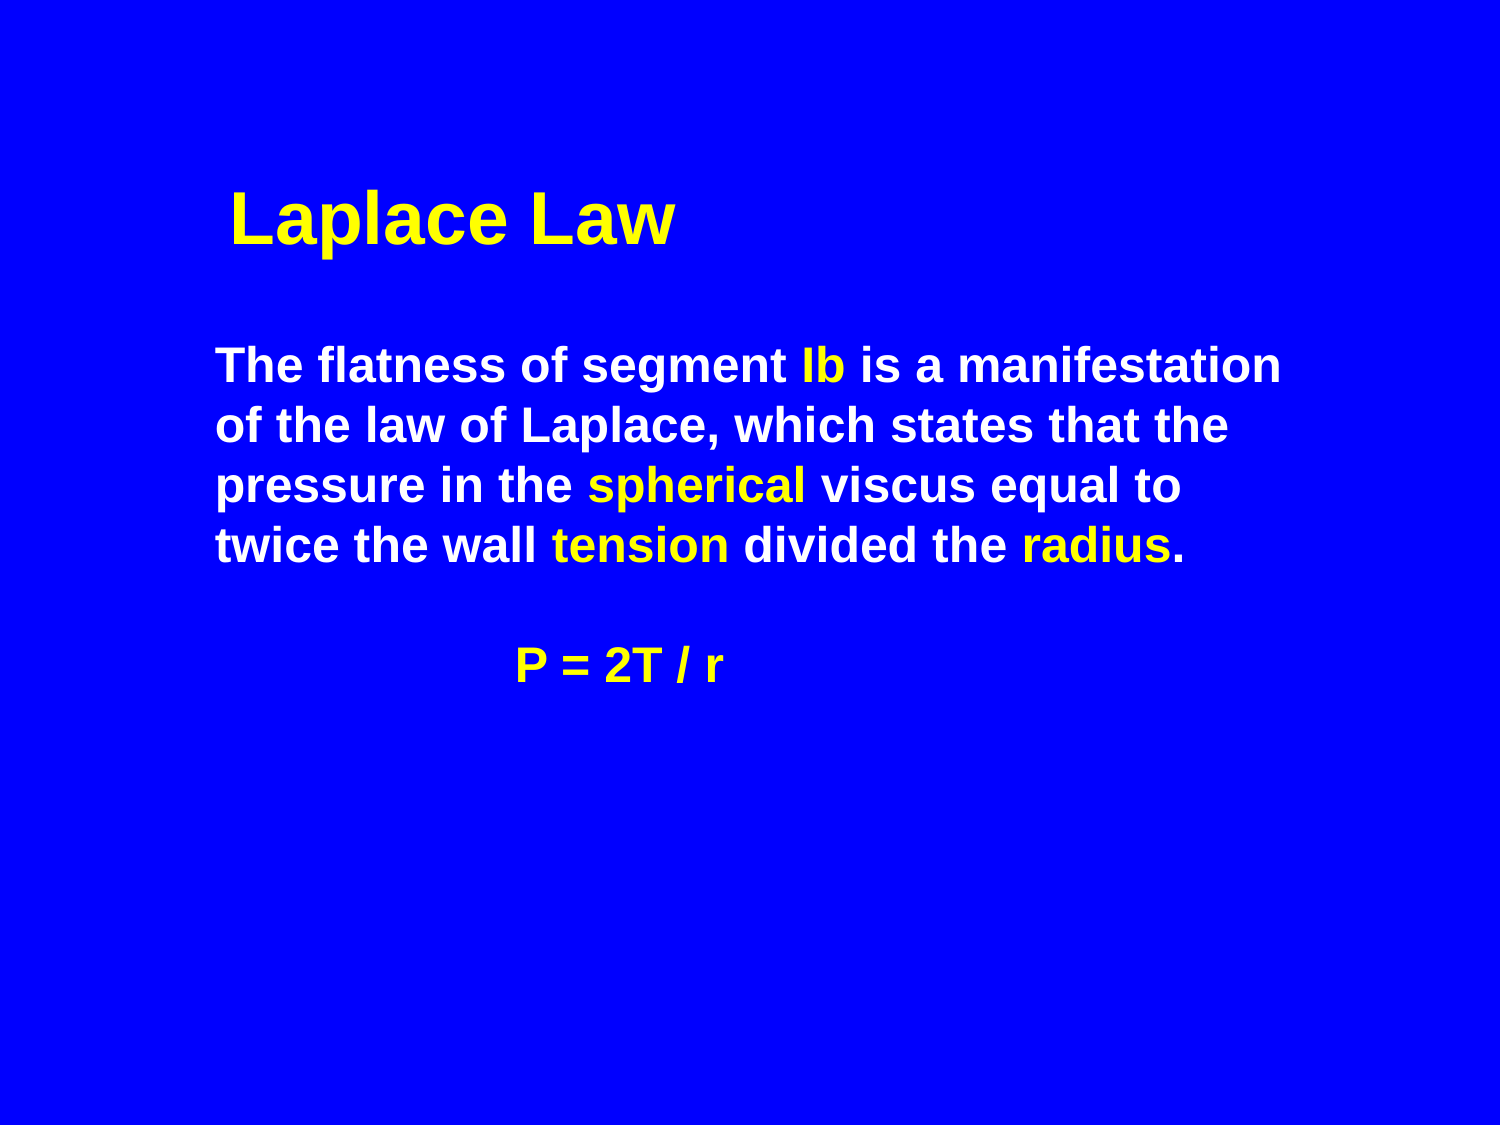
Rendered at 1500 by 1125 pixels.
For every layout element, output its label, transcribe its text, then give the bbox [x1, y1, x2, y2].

text_box Laplace Law [215, 162, 712, 268]
text_box The flatness of segment Ib is a manifestation of the law of Laplace, which states that the pressure in the spherical viscus equal to twice the wall tension divided the radius. P = 2T / r [200, 324, 1300, 800]
